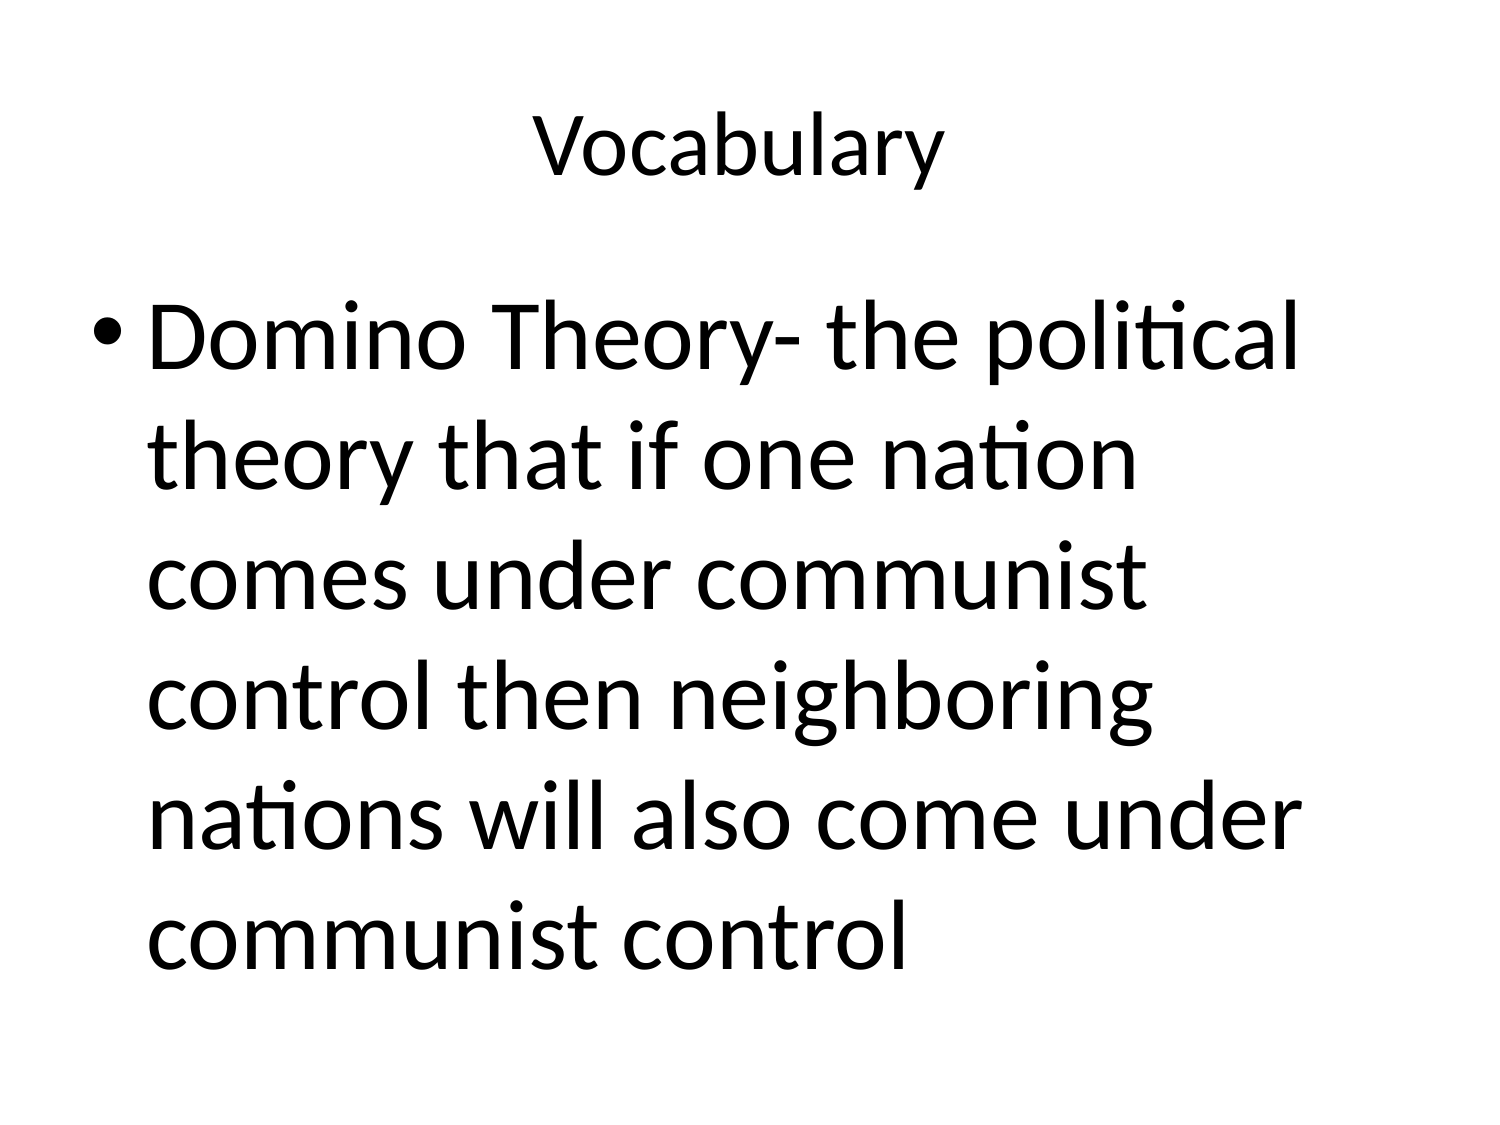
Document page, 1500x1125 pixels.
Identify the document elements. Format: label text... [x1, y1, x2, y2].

title Vocabulary [75, 45, 1425, 233]
list Domino Theory- the political theory that if one nation comes under communist control then neighboring nations will also come under communist control [75, 262, 1425, 1005]
